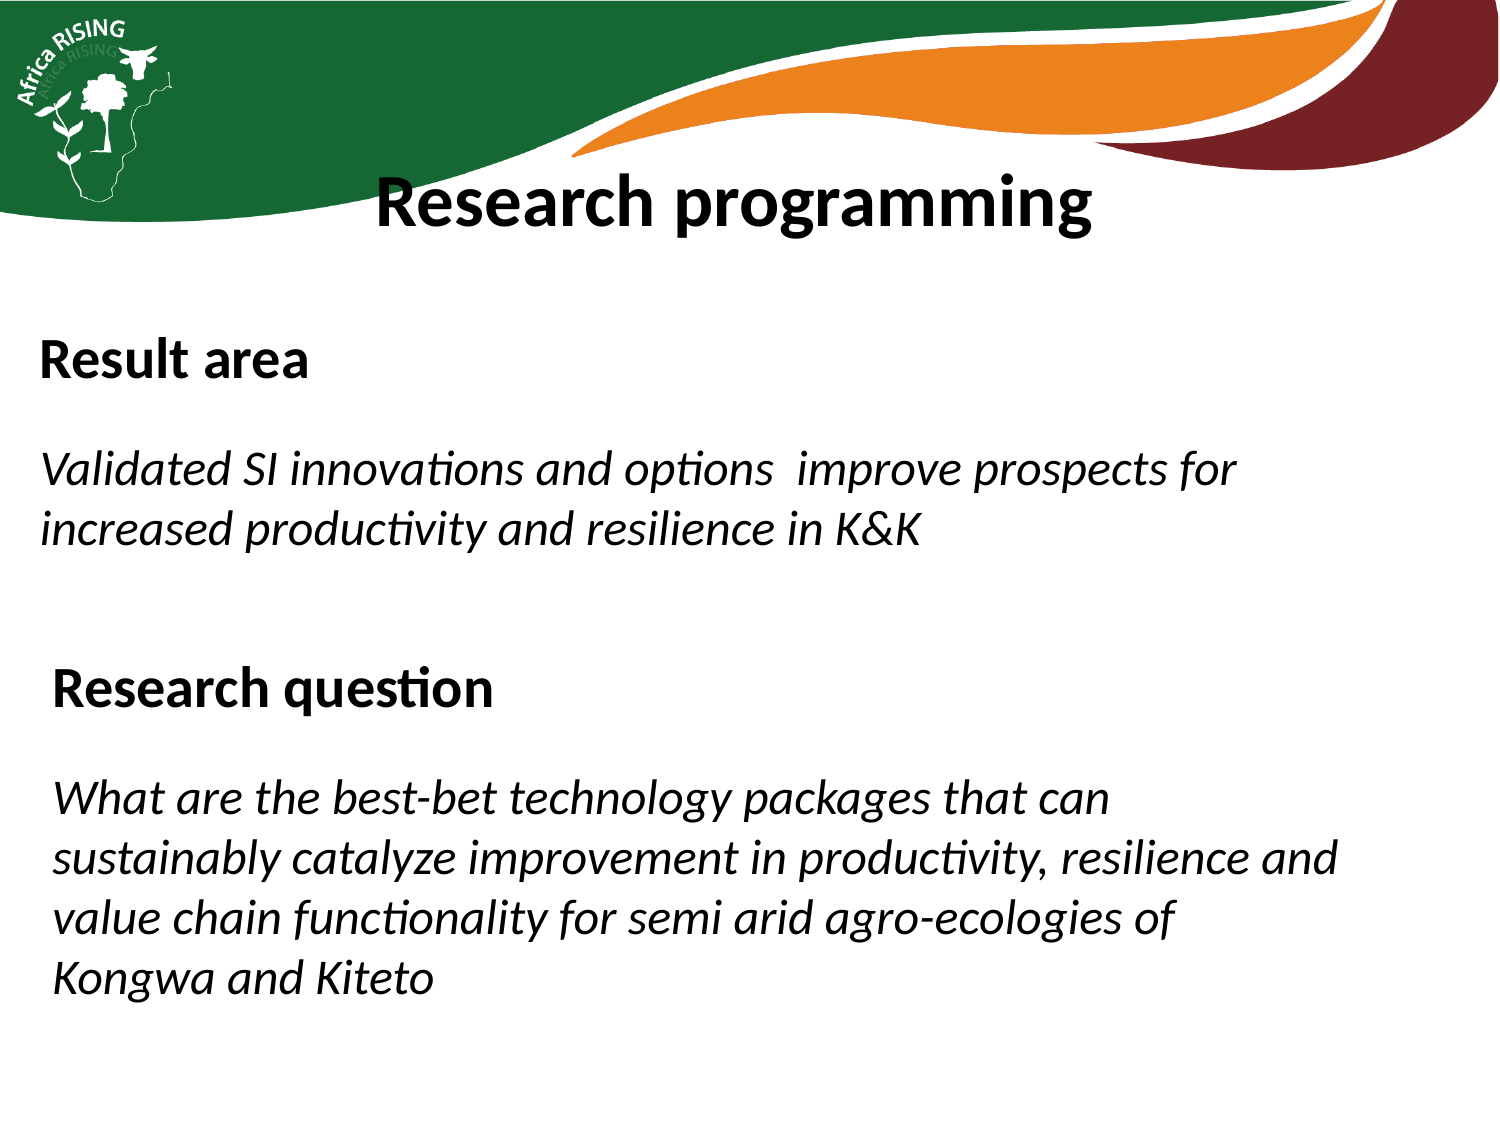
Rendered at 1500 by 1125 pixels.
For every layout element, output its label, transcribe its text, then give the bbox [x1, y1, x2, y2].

text_box Result area Validated SI innovations and options improve prospects for increased productivity and resilience in K&K [24, 312, 1385, 608]
picture [0, 0, 1499, 222]
list Research programming [87, 162, 1363, 263]
text_box Research question What are the best-bet technology packages that can sustainably catalyze improvement in productivity, resilience and value chain functionality for semi arid agro-ecologies of Kongwa and Kiteto [37, 641, 1363, 1012]
